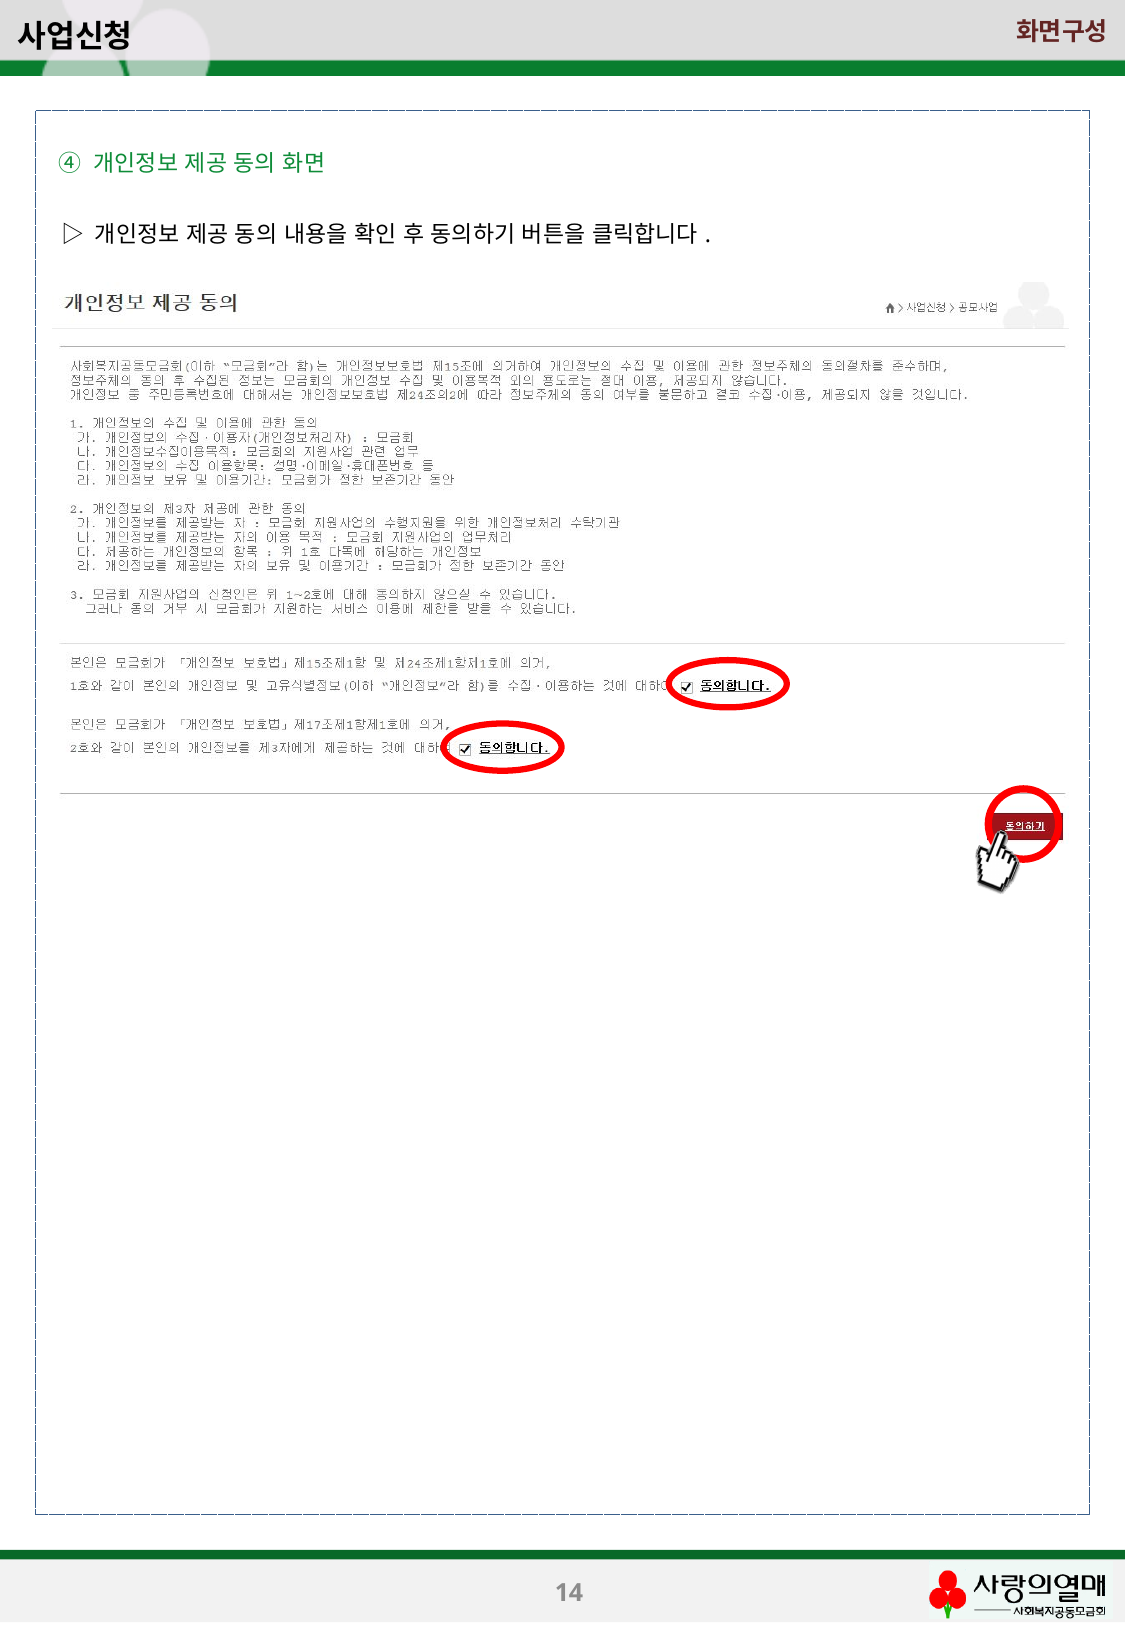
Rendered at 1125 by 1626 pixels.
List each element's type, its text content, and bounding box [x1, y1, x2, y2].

text_box [1027, 852, 1048, 862]
title 사업신청 [1, 0, 727, 70]
picture [0, 0, 1125, 76]
picture [929, 1561, 1113, 1619]
text_box ④ 개인정보 제공 동의 화면 [42, 127, 457, 185]
text_box ▷ 개인정보 제공 동의 내용을 확인 후 동의하기 버튼을 클릭합니다. [45, 198, 1083, 256]
picture [52, 282, 1070, 899]
slide_number 14 [509, 1567, 628, 1619]
